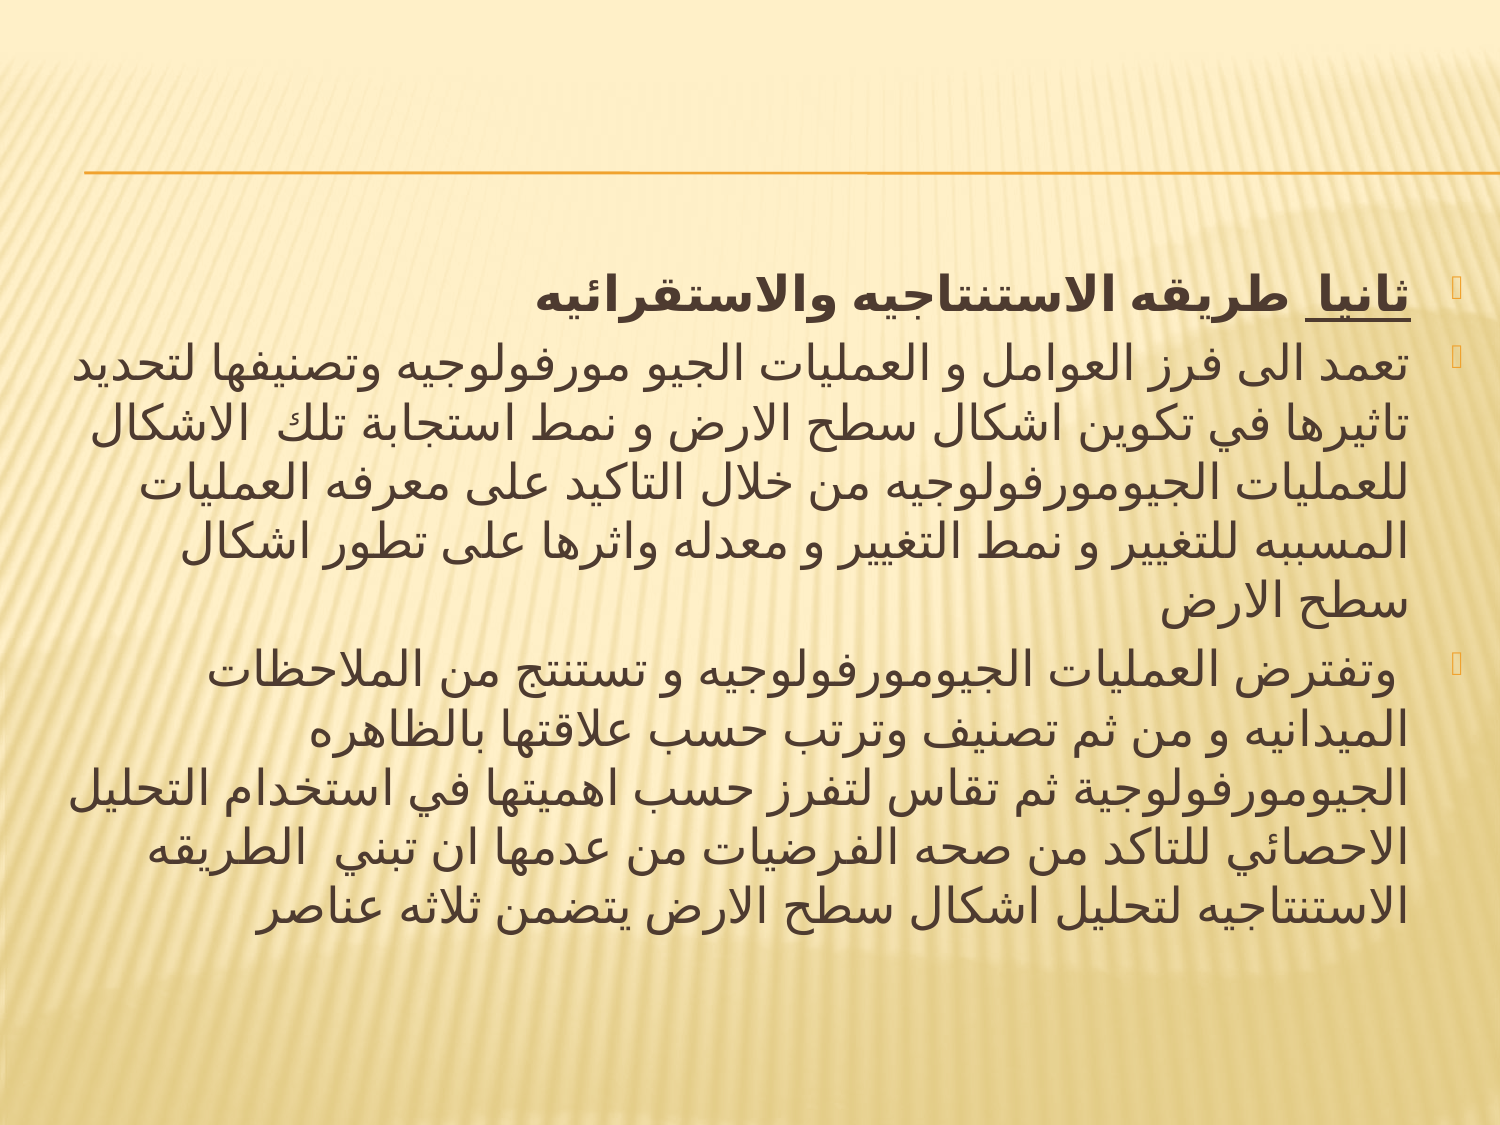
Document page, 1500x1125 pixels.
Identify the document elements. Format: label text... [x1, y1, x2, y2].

list ثانيا طريقه الاستنتاجيه والاستقرائيه تعمد الى فرز العوامل و العمليات الجيو مورفولوجيه وتصنيفها لتحديد تاثيرها في تكوين اشكال سطح الارض و نمط استجابة تلك الاشكال للعمليات الجيومورفولوجيه من خلال التاكيد على معرفه العمليات المسببه للتغيير و نمط التغيير و معدله واثرها على تطور اشكال سطح الارض وتفترض العمليات الجيومورفولوجيه و تستنتج من الملاحظات الميدانيه و من ثم تصنيف وترتب حسب علاقتها بالظاهره الجيومورفولوجية ثم تقاس لتفرز حسب اهميتها في استخدام التحليل الاحصائي للتاكد من صحه الفرضيات من عدمها ان تبني الطريقه الاستنتاجيه لتحليل اشكال سطح الارض يتضمن ثلاثه عناصر [50, 254, 1475, 998]
